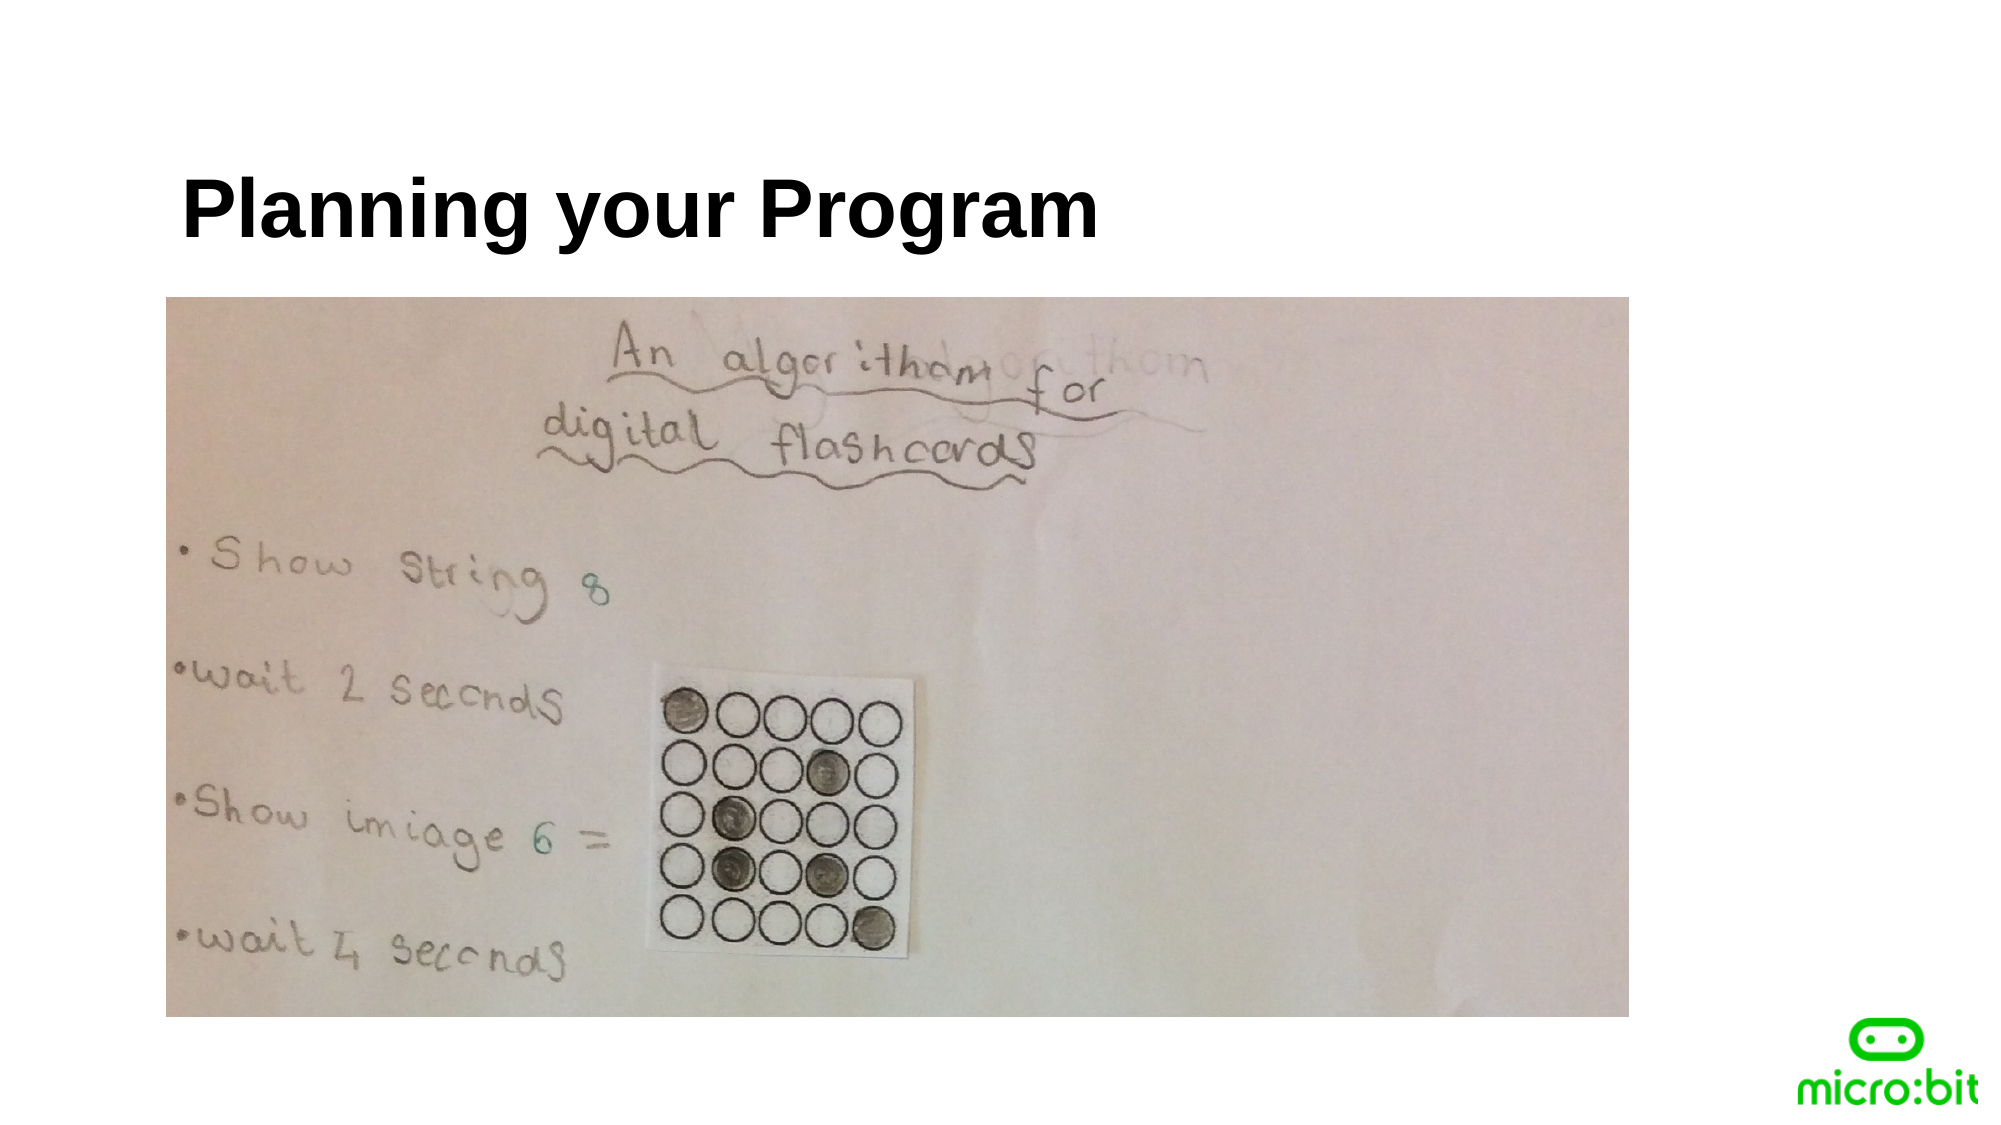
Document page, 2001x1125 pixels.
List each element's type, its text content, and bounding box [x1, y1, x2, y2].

picture [165, 297, 1630, 1017]
picture [1797, 1017, 1978, 1106]
text_box Planning your Program [166, 60, 1351, 295]
